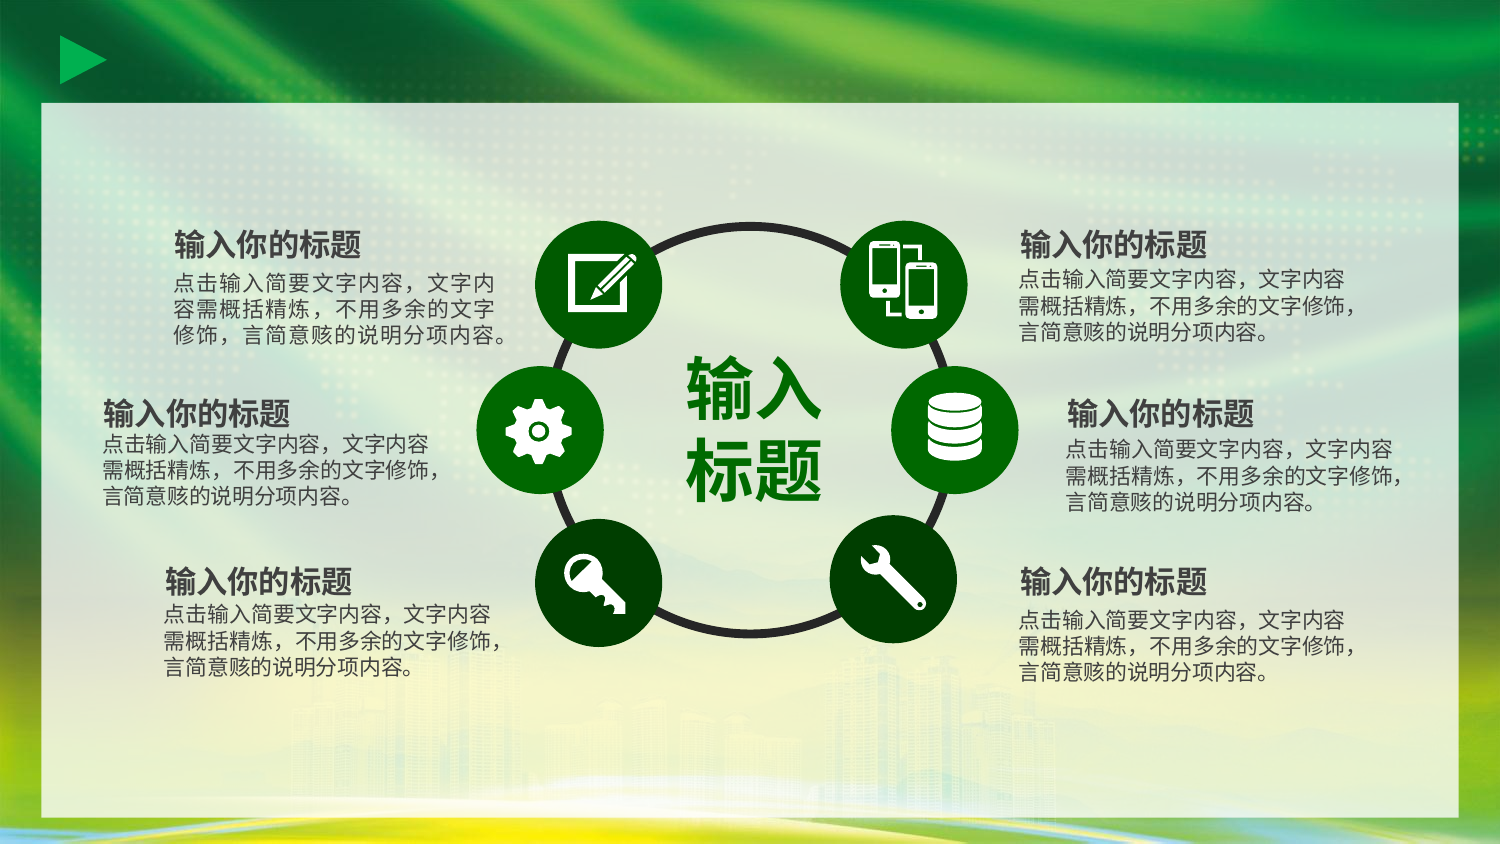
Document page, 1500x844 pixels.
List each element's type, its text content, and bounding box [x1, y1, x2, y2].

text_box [87, 386, 445, 518]
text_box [891, 366, 1019, 495]
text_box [158, 218, 512, 357]
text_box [840, 220, 968, 349]
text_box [829, 515, 957, 644]
picture [0, 0, 1500, 844]
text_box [1003, 554, 1361, 694]
text_box [558, 226, 943, 634]
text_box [149, 554, 507, 689]
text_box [535, 220, 663, 349]
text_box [1051, 386, 1409, 524]
text_box 输入 标题 [671, 338, 839, 518]
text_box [476, 366, 604, 495]
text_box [535, 518, 663, 647]
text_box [1003, 218, 1361, 354]
